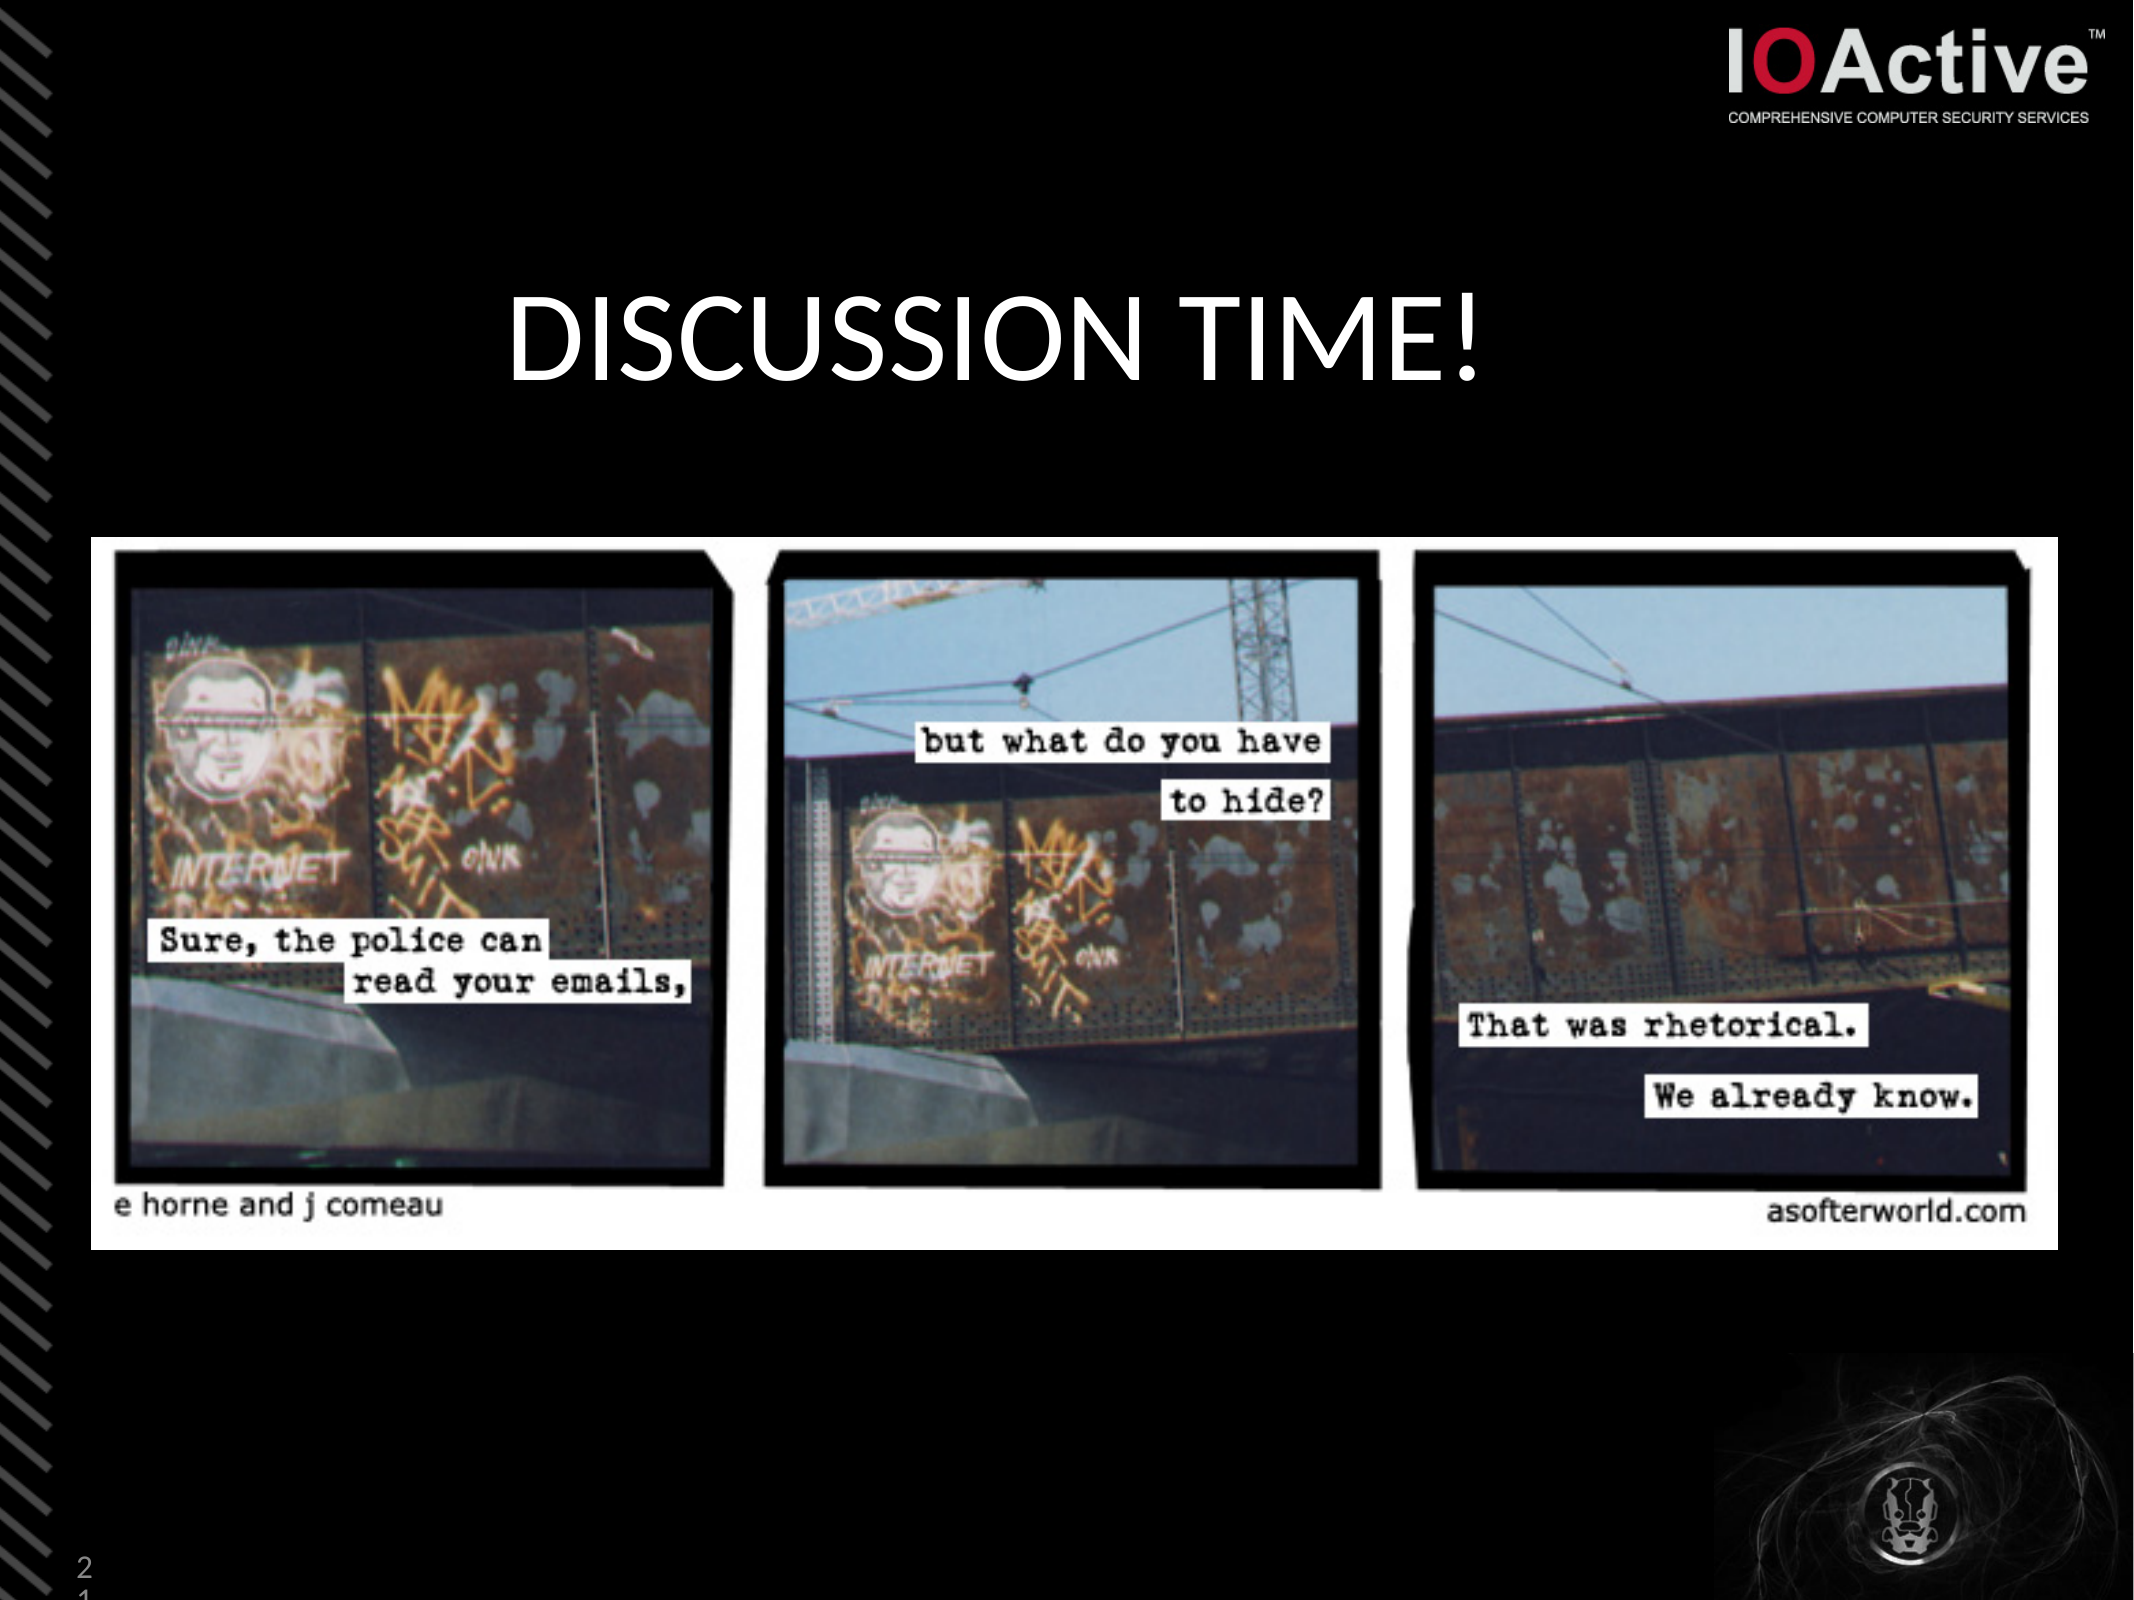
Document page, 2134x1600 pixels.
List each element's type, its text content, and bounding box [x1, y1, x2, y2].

picture [1714, 1353, 2134, 1600]
slide_number 21 [60, 1538, 110, 1592]
title DISCUSSION TIME! [91, 157, 1905, 500]
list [91, 537, 2058, 1251]
picture [0, 0, 55, 1600]
picture [1729, 24, 2105, 123]
